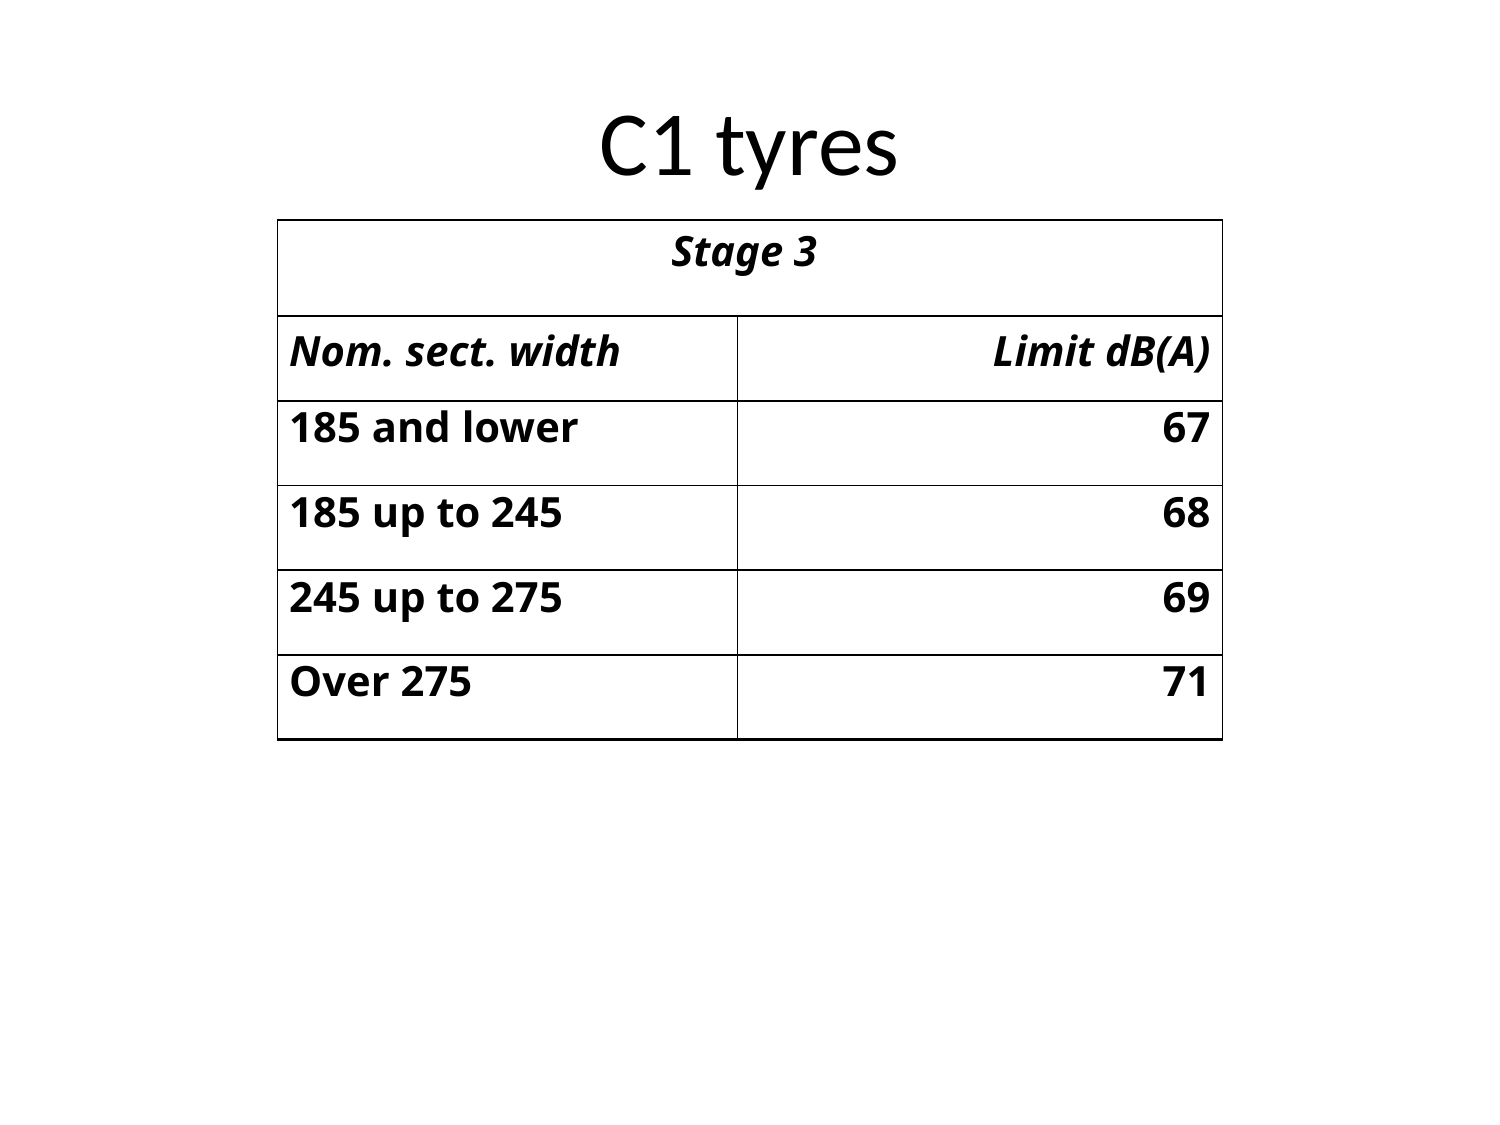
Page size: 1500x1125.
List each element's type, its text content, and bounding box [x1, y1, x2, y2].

table_cell Limit dB(A) [738, 317, 1222, 400]
table_cell Over 275 [278, 656, 737, 738]
table_cell Nom. sect. width [278, 317, 737, 400]
table_cell 67 [738, 402, 1222, 485]
table_cell 68 [738, 486, 1222, 569]
table_cell 185 up to 245 [278, 486, 737, 569]
table_cell 245 up to 275 [278, 571, 737, 654]
table_cell 69 [738, 571, 1222, 654]
table_header Stage 3 [278, 221, 1222, 315]
title C1 tyres [75, 45, 1425, 233]
table_cell 71 [738, 656, 1222, 738]
table_cell 185 and lower [278, 402, 737, 485]
